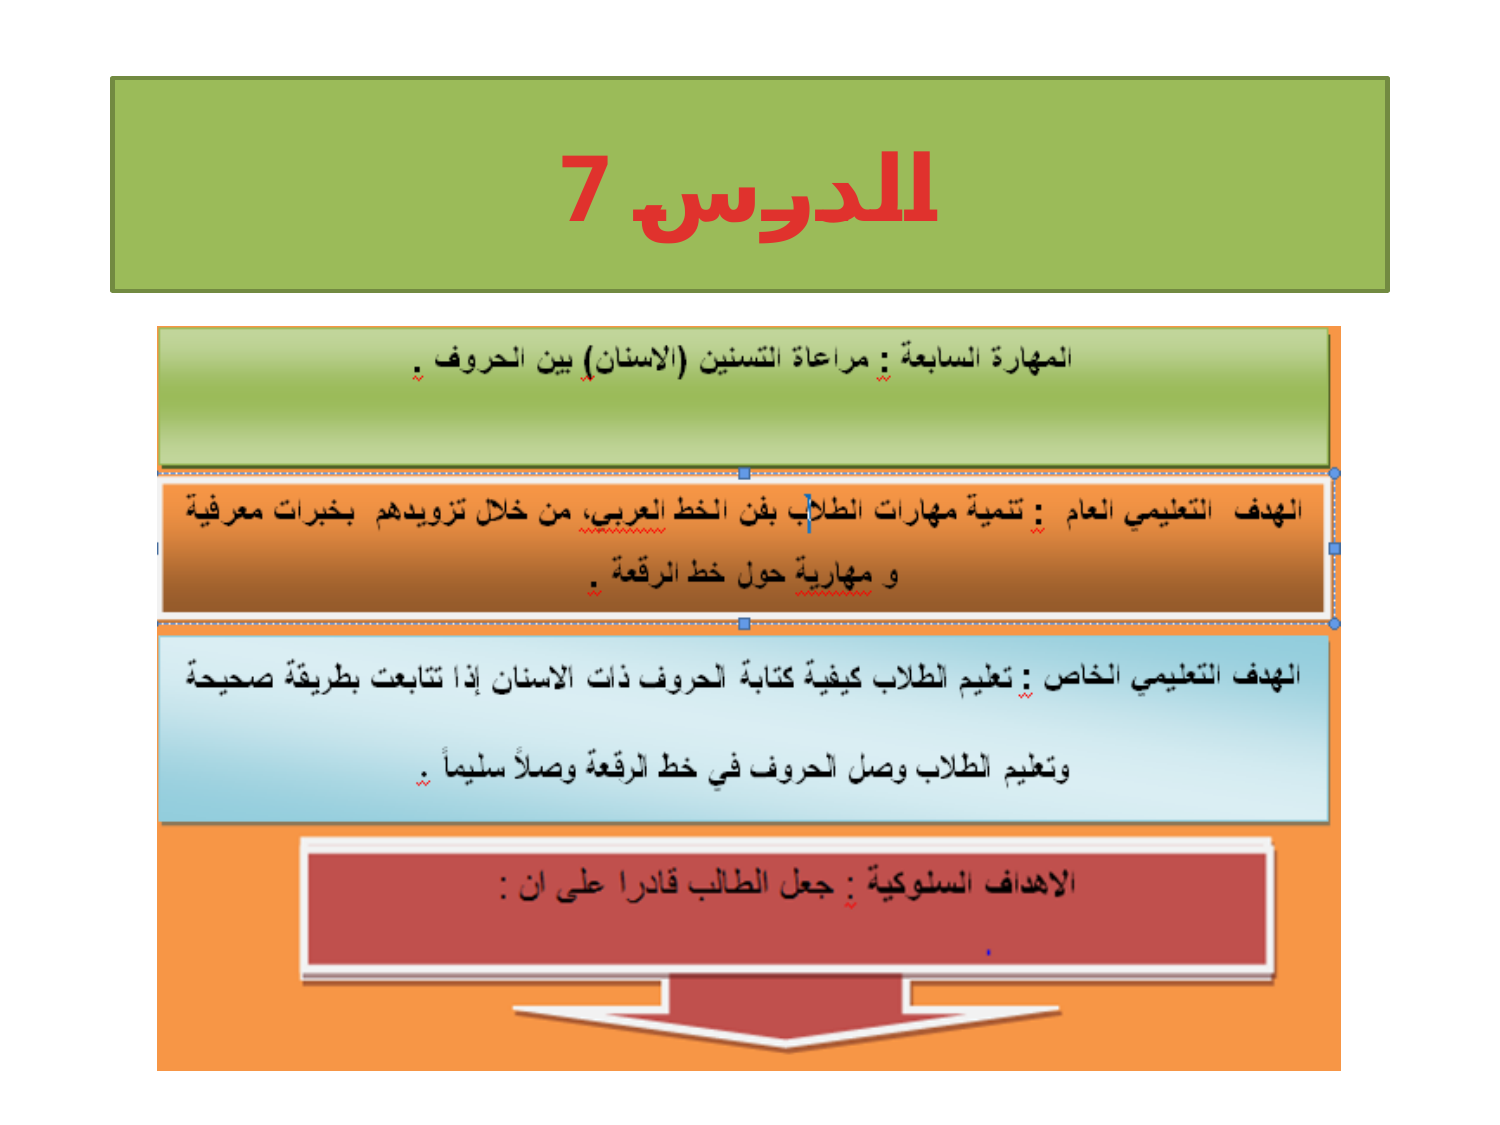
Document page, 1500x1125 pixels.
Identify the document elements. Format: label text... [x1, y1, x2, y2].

picture [157, 326, 1341, 1071]
title الدرس 7 [110, 76, 1390, 293]
